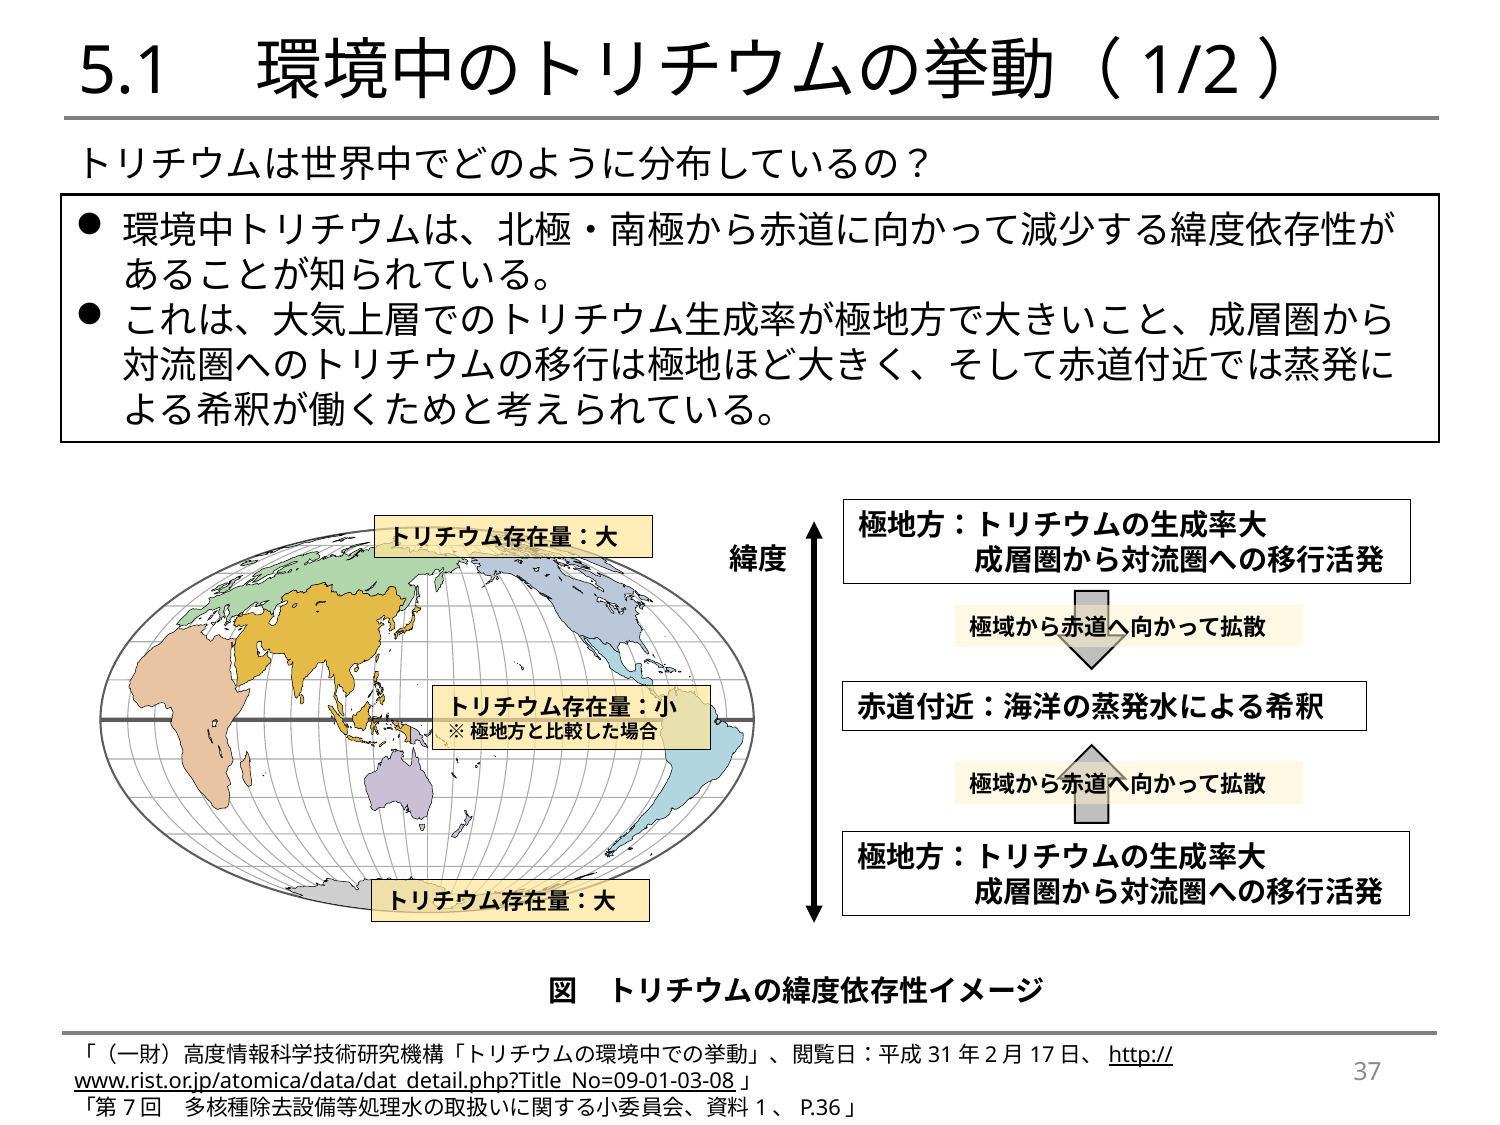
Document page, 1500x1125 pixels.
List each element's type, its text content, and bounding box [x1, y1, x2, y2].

text_box 環境中トリチウムは、北極・南極から赤道に向かって減少する緯度依存性があることが知られている。 これは、大気上層でのトリチウム生成率が極地方で大きいこと、成層圏から対流圏へのトリチウムの移行は極地ほど大きく、そして赤道付近では蒸発による希釈が働くためと考えられている。 [60, 193, 1440, 443]
text_box 赤道付近：海洋の蒸発水による希釈 [842, 681, 1367, 731]
text_box 緯度 [815, 532, 831, 583]
text_box 図 トリチウムの緯度依存性イメージ [511, 964, 1083, 1015]
text_box 緯度 [754, 532, 813, 583]
text_box 「（一財）高度情報科学技術研究機構「トリチウムの環境中での挙動」、閲覧日：平成31年2月17日、http://www.rist.or.jp/atomica/data/dat_detail.php?Title_No=09-01-03-08」 「第7回 多核種除去設備等処理水の取扱いに関する小委員会、資料1、P.36」 [59, 1033, 1345, 1125]
text_box トリチウム存在量：大 [374, 515, 653, 527]
slide_number 37 [1345, 1042, 1397, 1103]
title 5.1 環境中のトリチウムの挙動（1/2） [63, 28, 1439, 116]
text_box [1074, 743, 1109, 761]
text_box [100, 527, 754, 913]
text_box [1073, 805, 1110, 824]
text_box トリチウム存在量：大 [371, 913, 650, 922]
text_box 極域から赤道へ向かって拡散 [954, 604, 1304, 647]
text_box [1073, 589, 1110, 604]
text_box [1068, 647, 1115, 671]
text_box トリチウムは世界中でどのように分布しているの？ [60, 132, 1440, 192]
text_box 極地方：トリチウムの生成率大 成層圏から対流圏への移行活発 [842, 831, 1410, 916]
text_box 極地方：トリチウムの生成率大 成層圏から対流圏への移行活発 [843, 499, 1411, 584]
text_box 極域から赤道へ向かって拡散 [954, 761, 1304, 805]
